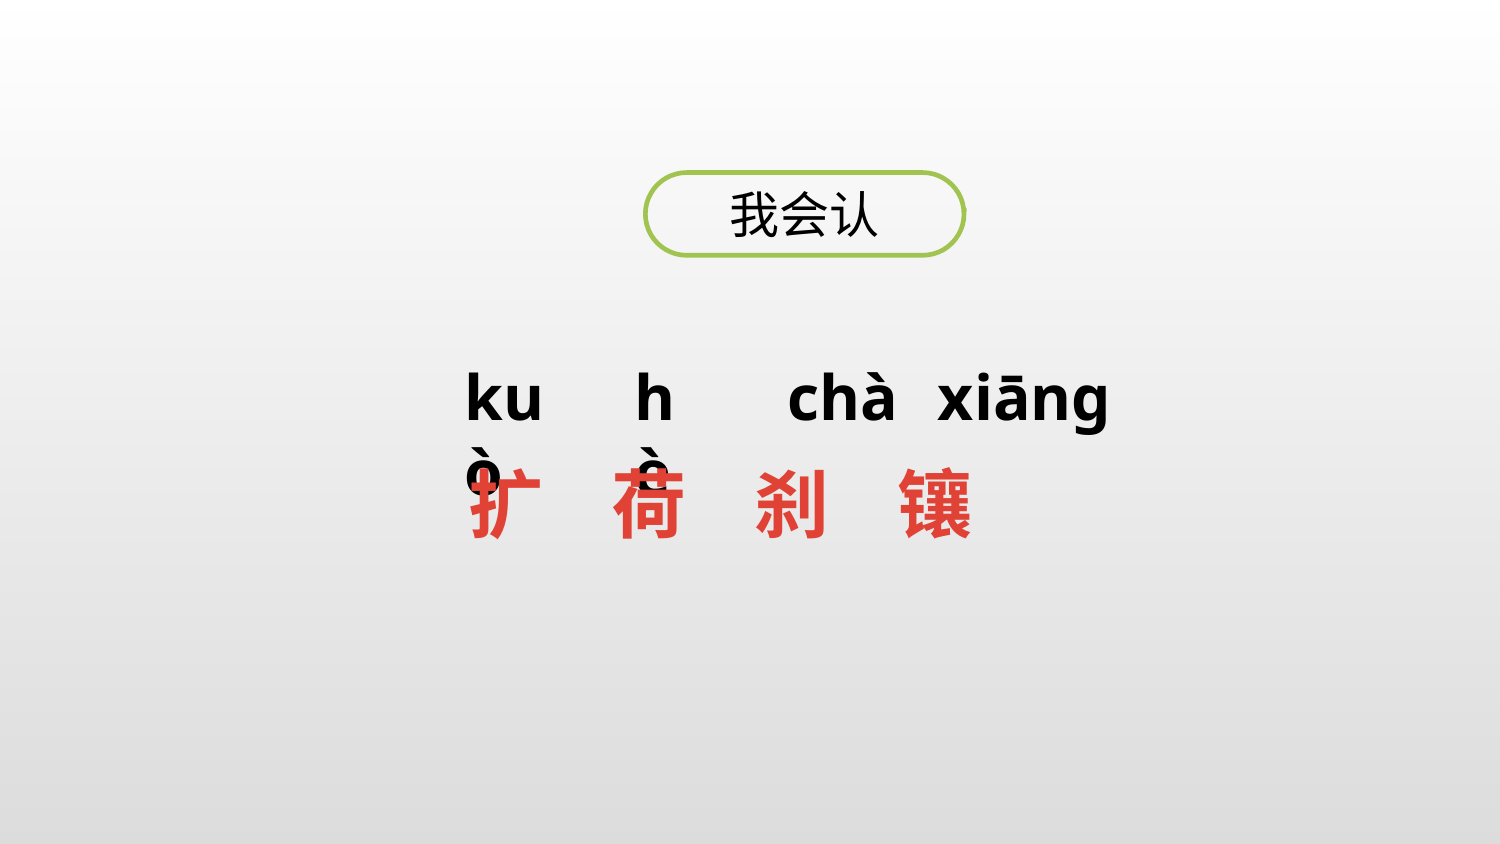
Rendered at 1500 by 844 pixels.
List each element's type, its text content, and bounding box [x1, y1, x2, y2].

text_box 我会认 [644, 171, 966, 257]
text_box kuò [453, 352, 579, 514]
text_box hè [623, 352, 724, 451]
text_box 扩 荷 刹 镶 [457, 451, 1055, 553]
text_box chà [775, 352, 927, 439]
text_box xiāng [927, 352, 1127, 439]
